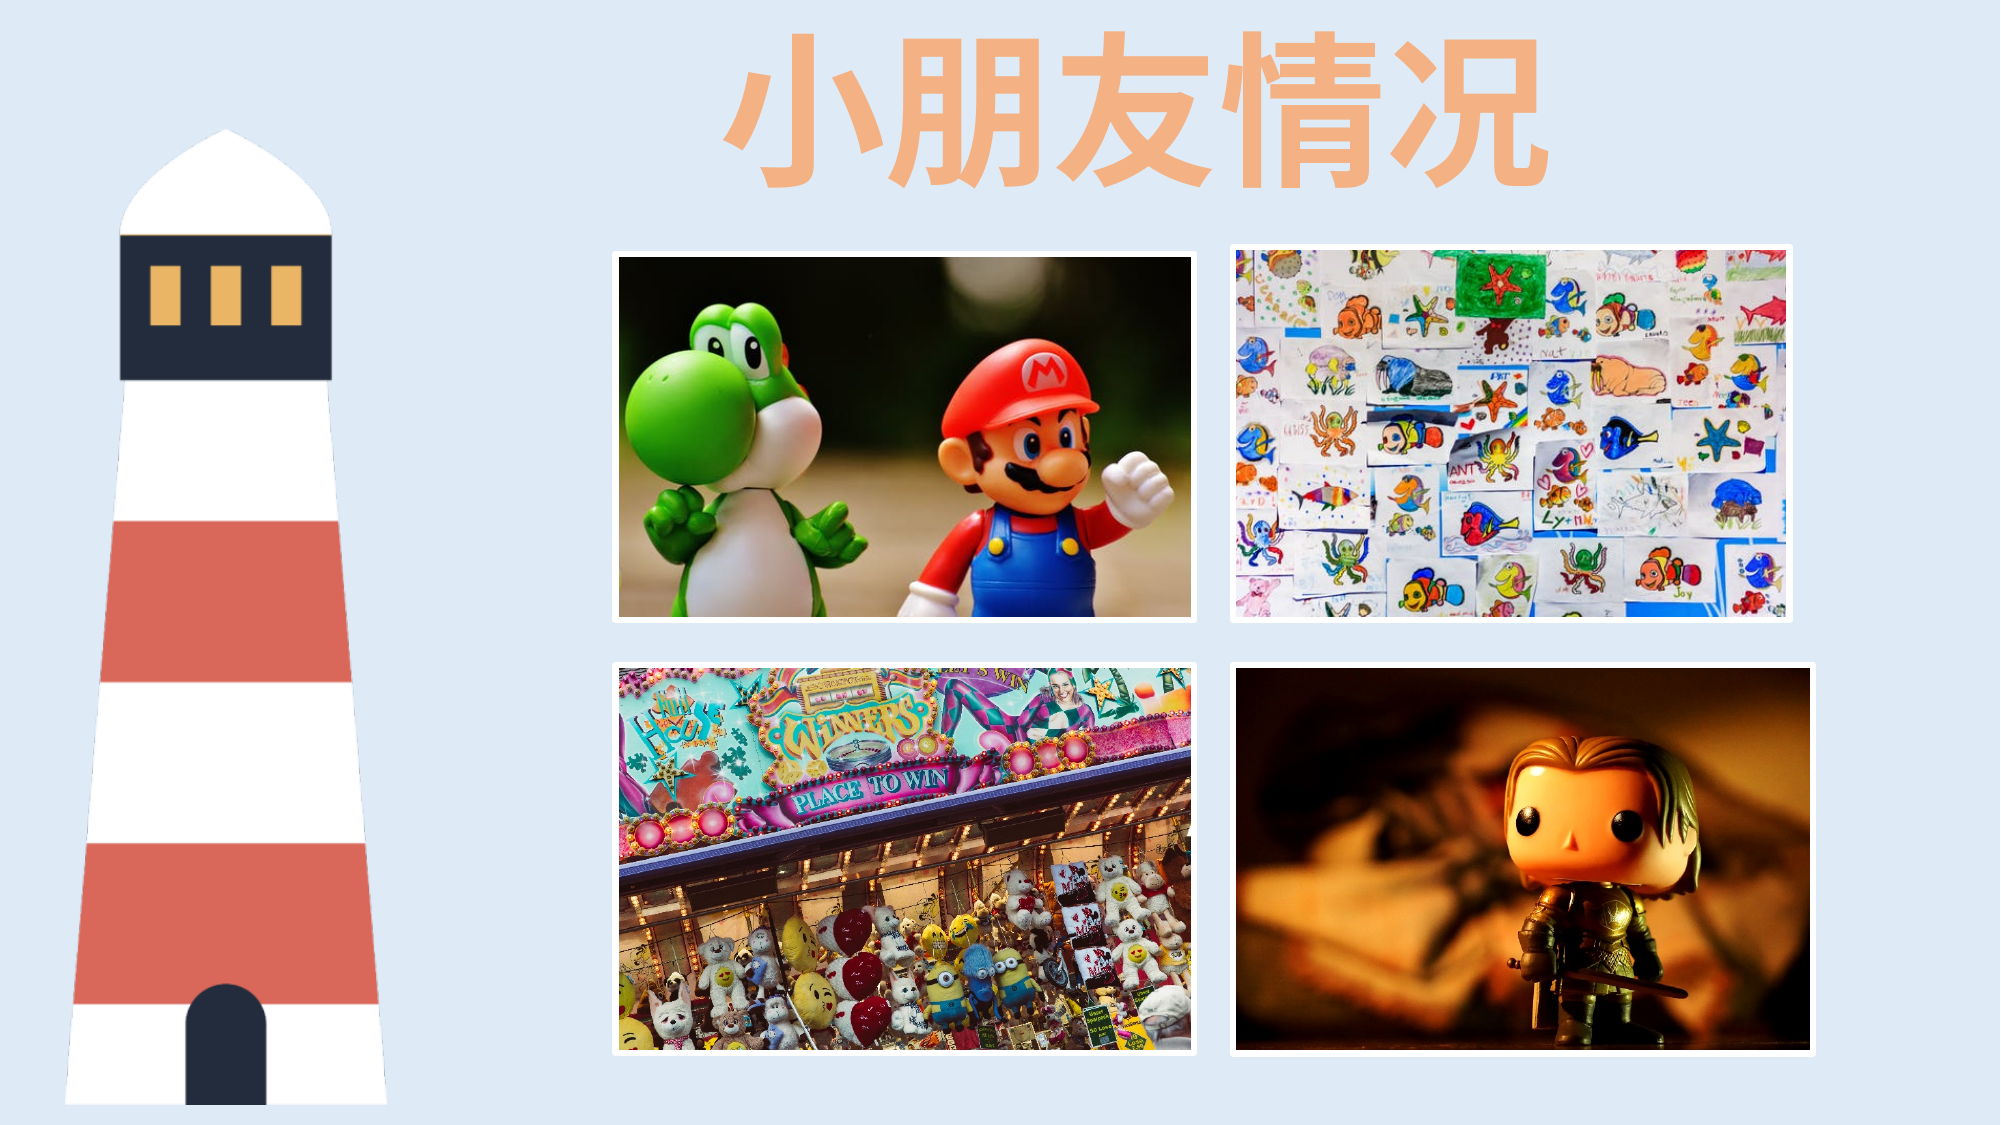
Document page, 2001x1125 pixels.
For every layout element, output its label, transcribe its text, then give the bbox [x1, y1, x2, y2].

picture [1236, 668, 1810, 1051]
text_box 小朋友情况 [704, 0, 1855, 215]
picture [618, 668, 1191, 1050]
picture [618, 256, 1191, 618]
picture [65, 129, 387, 1105]
picture [1236, 250, 1787, 618]
